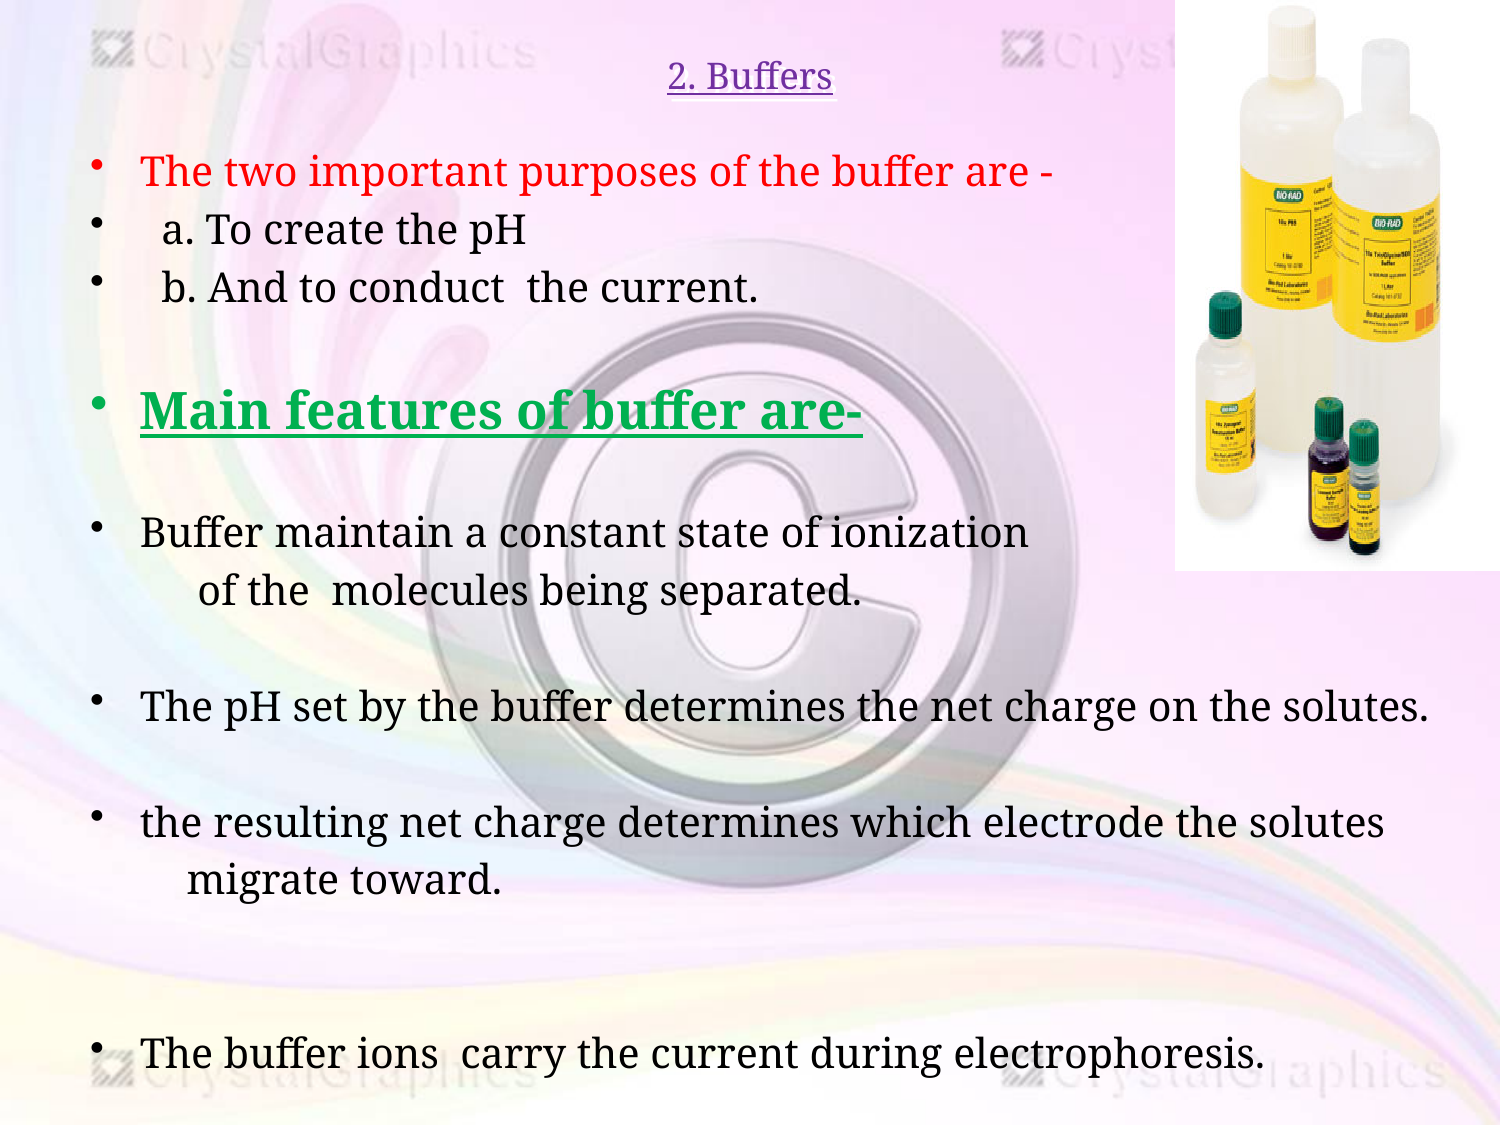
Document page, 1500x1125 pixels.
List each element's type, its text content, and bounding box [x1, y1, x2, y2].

picture [0, 0, 1500, 1125]
list The two important purposes of the buffer are - a. To create the pH b. And to conduct the current. Main features of buffer are- Buffer maintain a constant state of ionization of the molecules being separated. The pH set by the buffer determines the net charge on the solutes. the resulting net charge determines which electrode the solutes migrate toward. The buffer ions carry the current during electrophoresis. [74, 137, 1500, 1088]
title 2. Buffers [74, 0, 1172, 137]
picture [1174, 0, 1500, 571]
